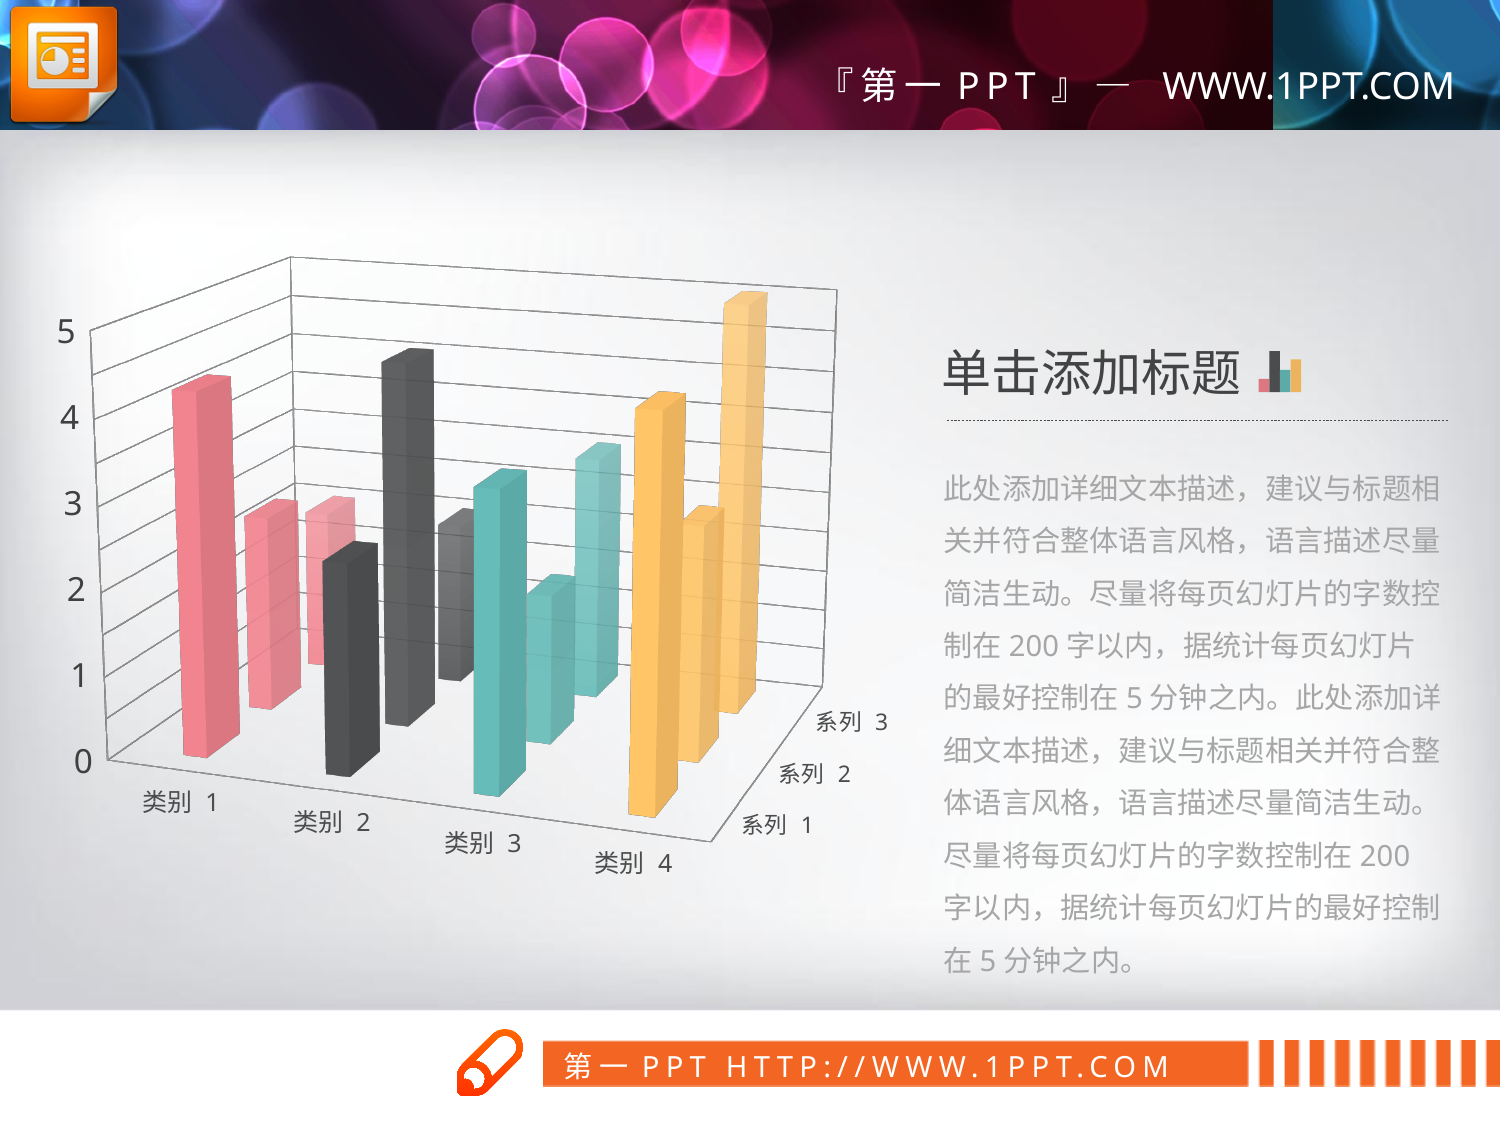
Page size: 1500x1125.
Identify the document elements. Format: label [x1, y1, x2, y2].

picture [0, 0, 1500, 1012]
text_box [1258, 350, 1302, 393]
text_box [925, 333, 1460, 991]
picture [543, 1040, 1500, 1087]
chart [17, 243, 929, 895]
